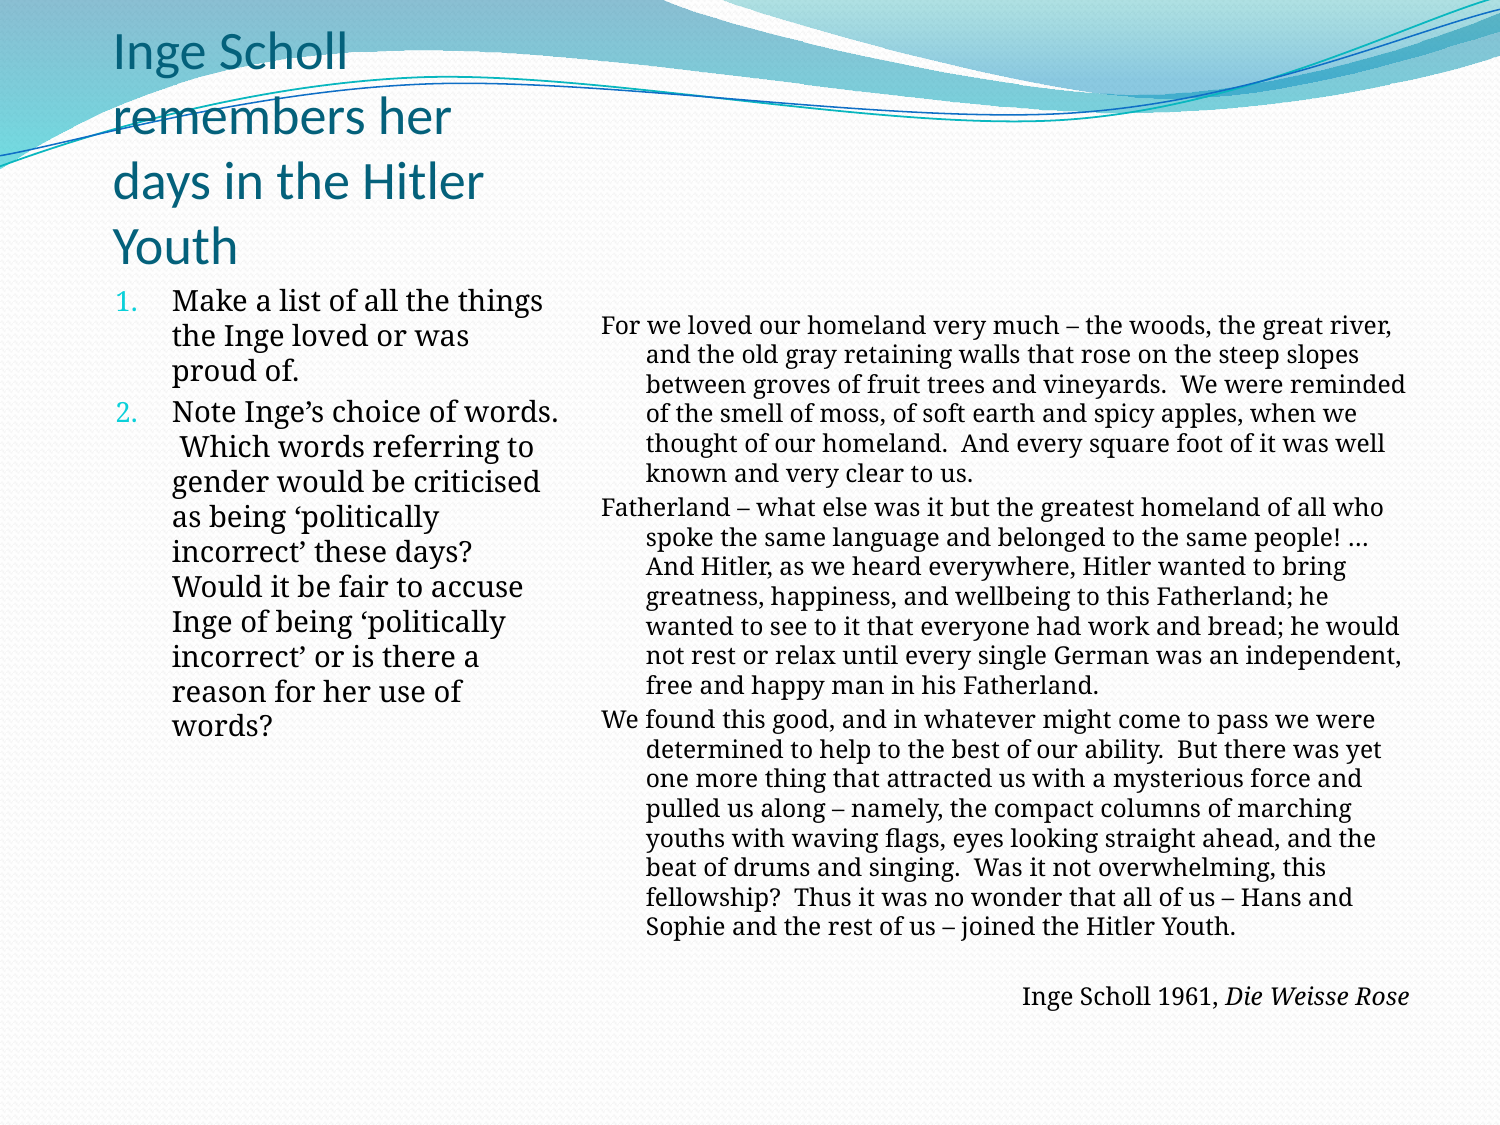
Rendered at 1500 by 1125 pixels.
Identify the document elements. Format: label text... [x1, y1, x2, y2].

list Make a list of all the things the Inge loved or was proud of. Note Inge’s choice of words. Which words referring to gender would be criticised as being ‘politically incorrect’ these days? Would it be fair to accuse Inge of being ‘politically incorrect’ or is there a reason for her use of words? [112, 275, 563, 1025]
title Inge Scholl remembers her days in the Hitler Youth [112, 84, 563, 275]
list For we loved our homeland very much – the woods, the great river, and the old gray retaining walls that rose on the steep slopes between groves of fruit trees and vineyards. We were reminded of the smell of moss, of soft earth and spicy apples, when we thought of our homeland. And every square foot of it was well known and very clear to us. Fatherland – what else was it but the greatest homeland of all who spoke the same language and belonged to the same people! … And Hitler, as we heard everywhere, Hitler wanted to bring greatness, happiness, and wellbeing to this Fatherland; he wanted to see to it that everyone had work and bread; he would not rest or relax until every single German was an independent, free and happy man in his Fatherland. We found this good, and in whatever might come to pass we were determined to help to the best of our ability. But there was yet one more thing that attracted us with a mysterious force and pulled us along – namely, the compact columns of marching youths with waving flags, eyes looking straight ahead, and the beat of drums and singing. Was it not overwhelming, this fellowship? Thus it was no wonder that all of us – Hans and Sophie and the rest of us – joined the Hitler Youth. Inge Scholl 1961, Die Weisse Rose [586, 275, 1425, 1025]
